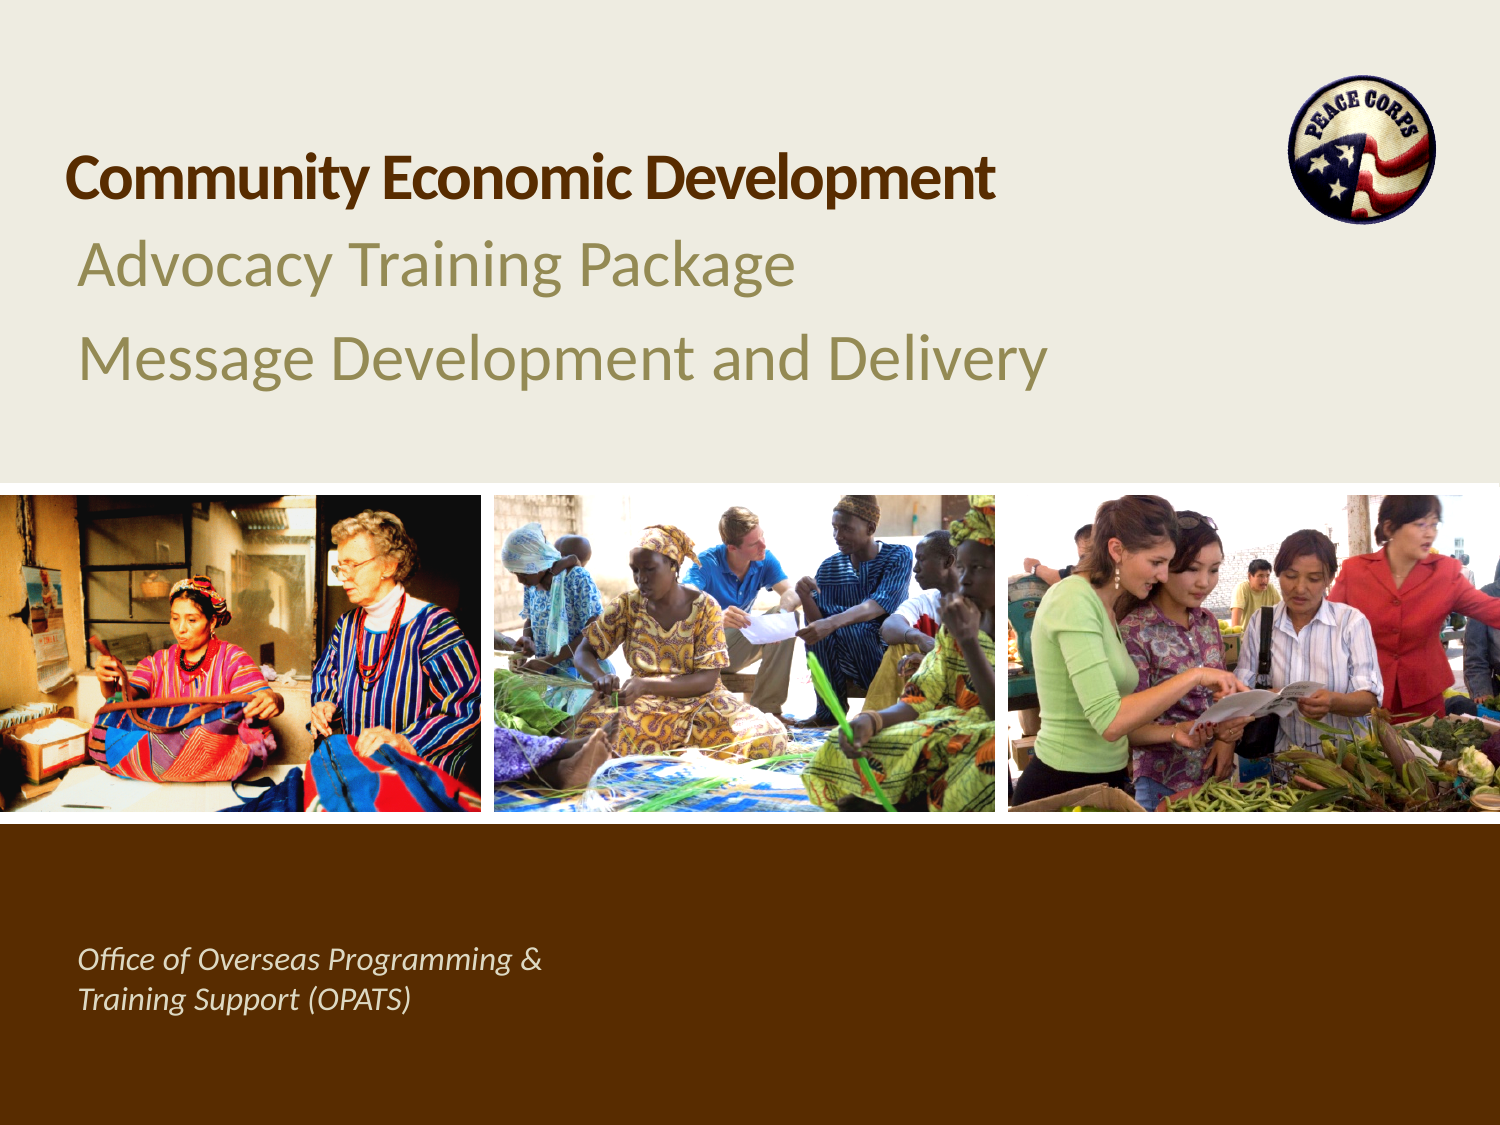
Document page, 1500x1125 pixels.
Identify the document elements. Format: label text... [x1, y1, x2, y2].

title Community Economic Development [50, 112, 1200, 313]
subtitle Advocacy Training Package Message Development and Delivery [62, 212, 1125, 450]
picture [0, 495, 481, 812]
